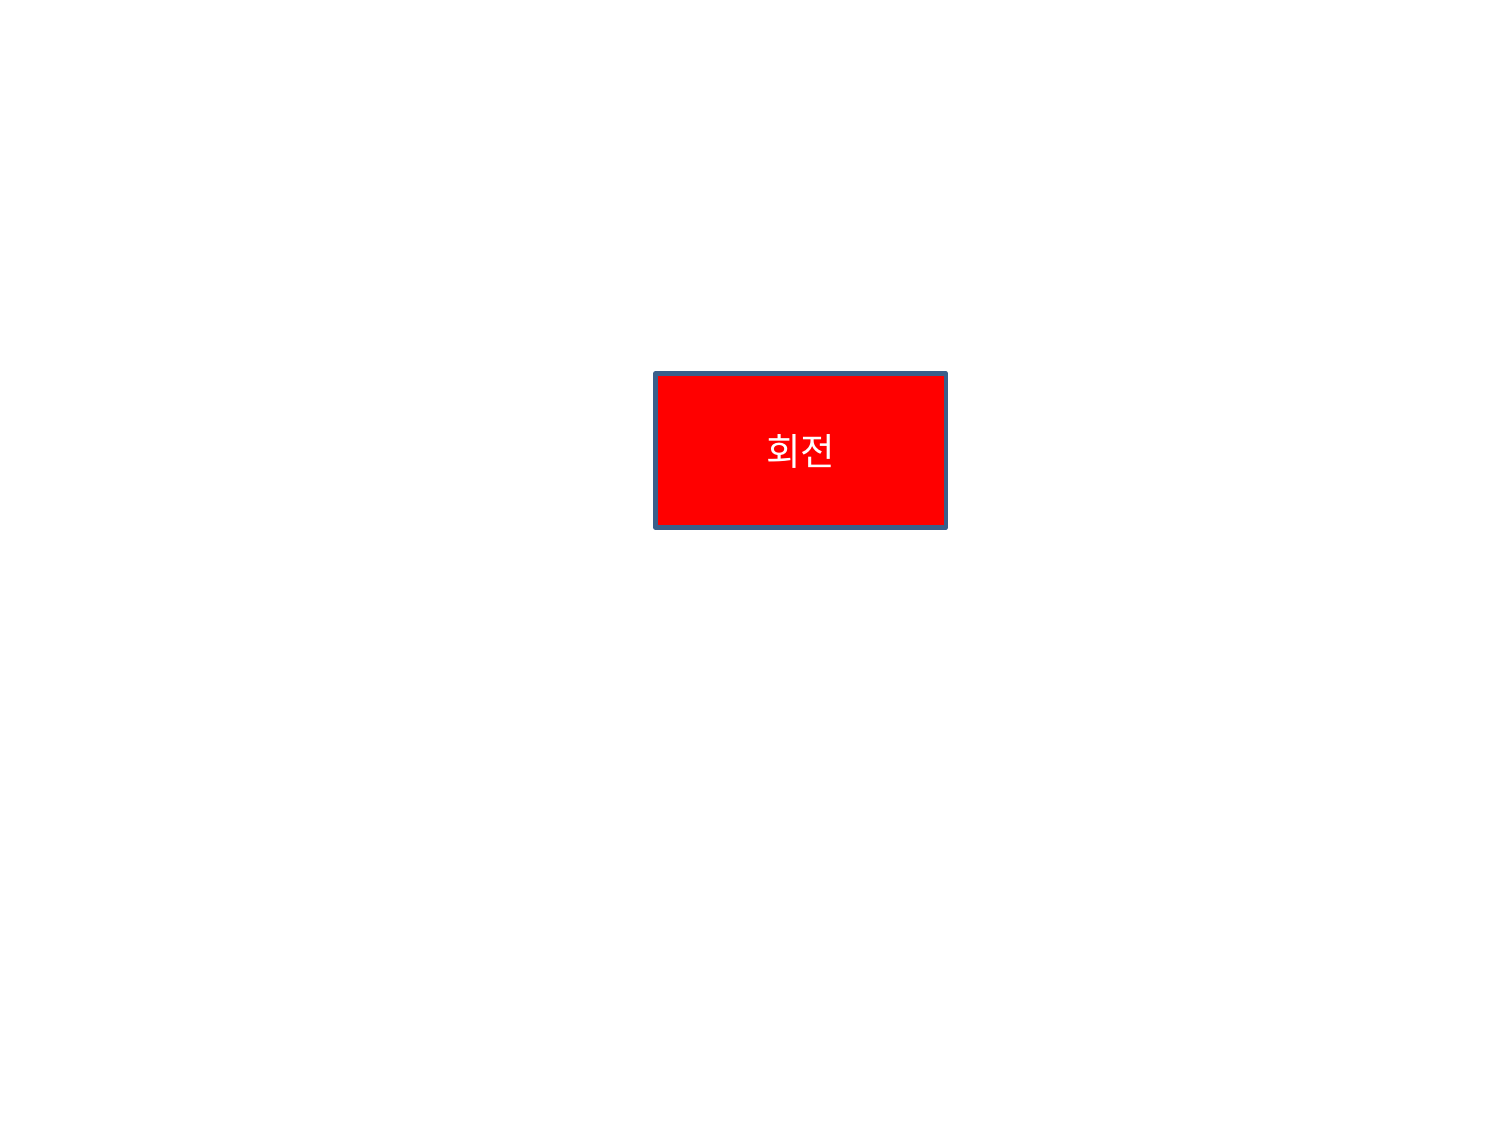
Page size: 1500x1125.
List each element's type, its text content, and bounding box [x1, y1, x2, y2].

text_box 회전 [653, 371, 948, 530]
